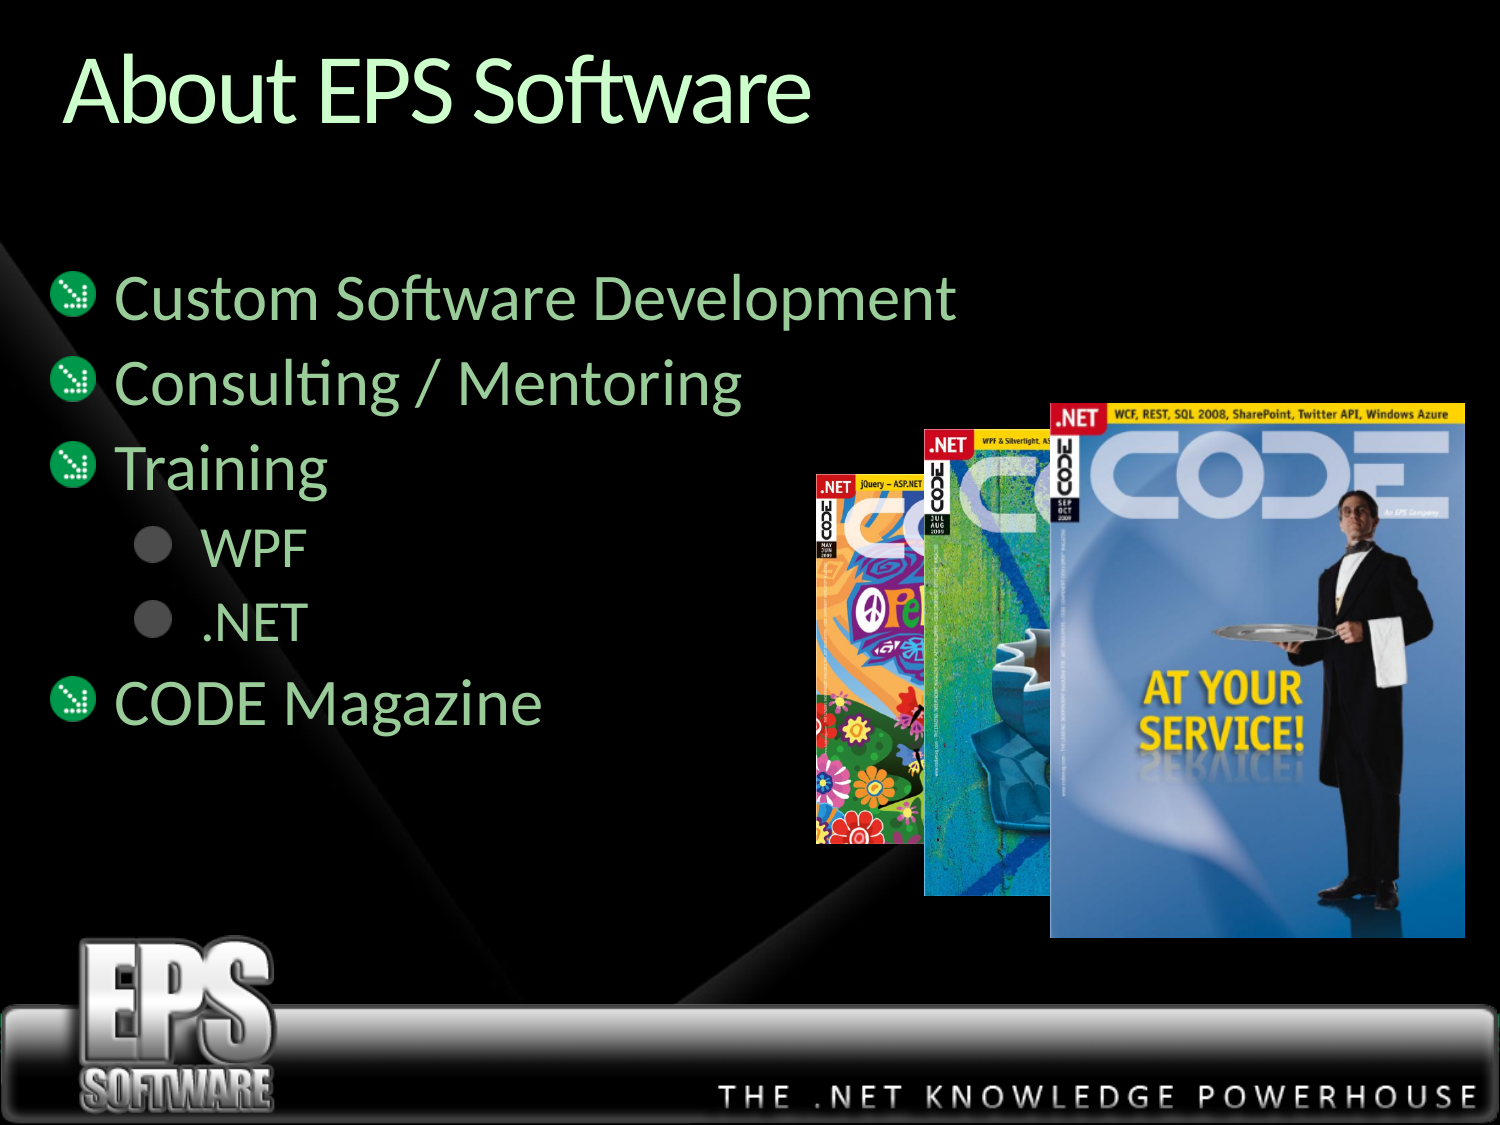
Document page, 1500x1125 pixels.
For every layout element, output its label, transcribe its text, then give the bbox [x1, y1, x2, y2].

picture [0, 0, 1500, 1125]
list Custom Software Development Consulting / Mentoring Training WPF .NET CODE Magazine [50, 262, 1400, 931]
title About EPS Software [62, 37, 1438, 147]
